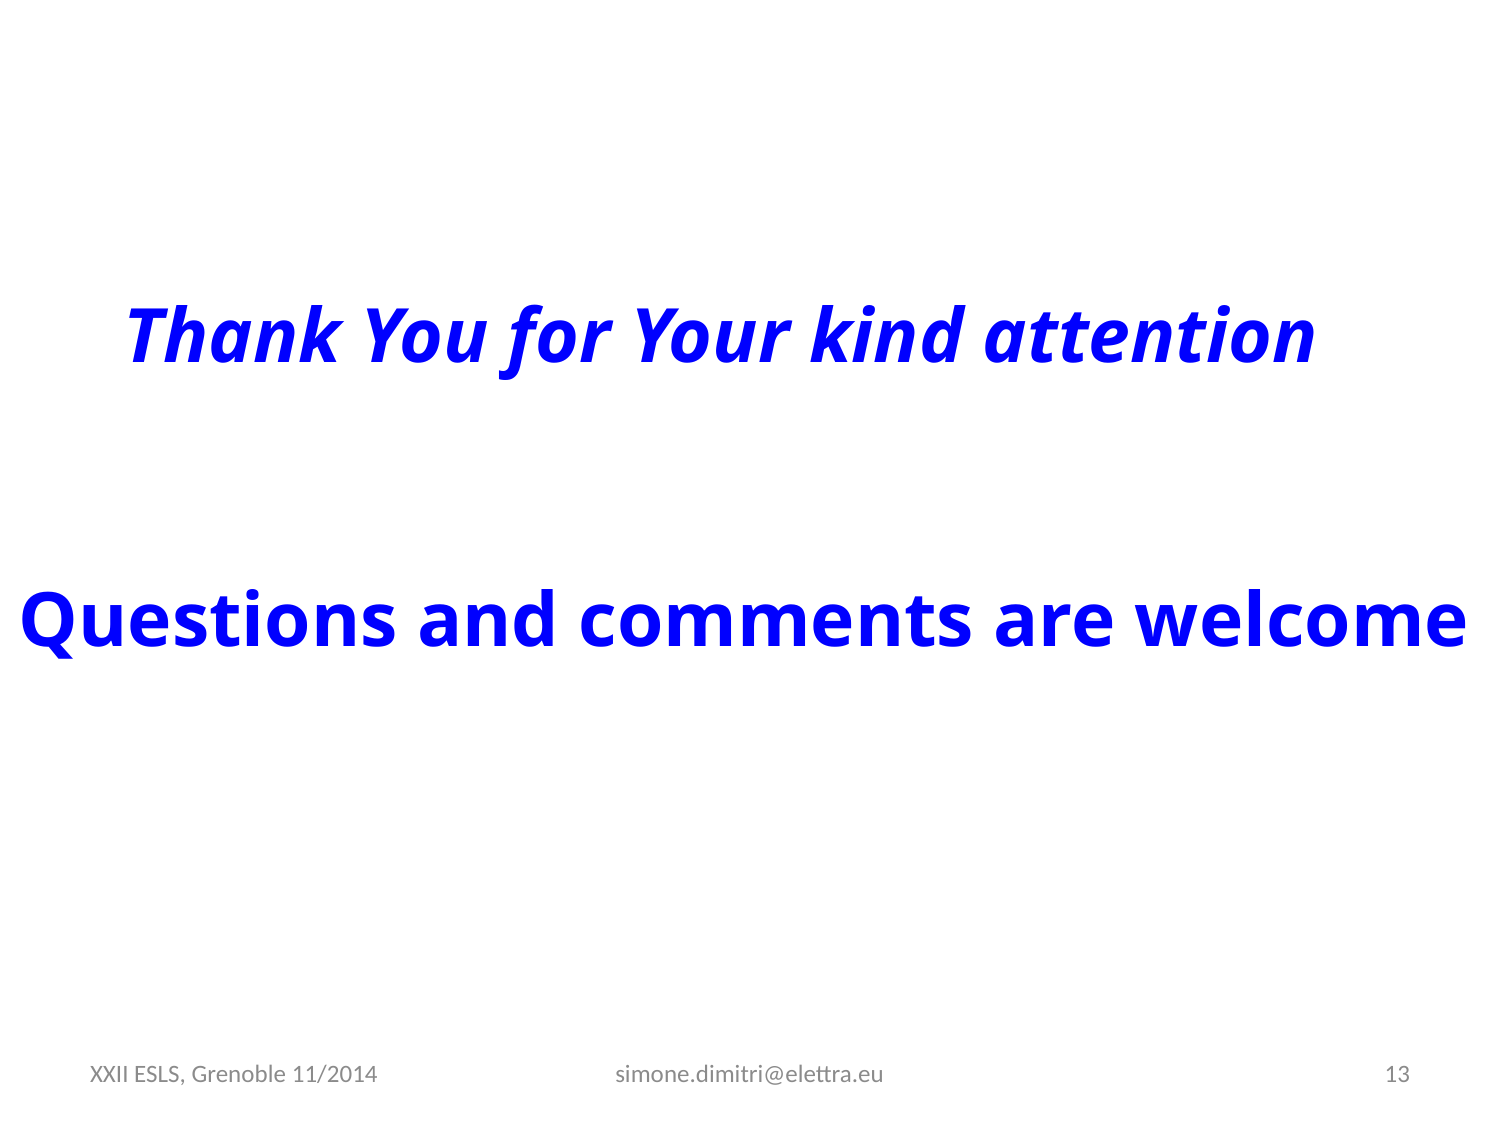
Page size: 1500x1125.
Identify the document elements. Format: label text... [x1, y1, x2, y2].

slide_number 13 [1074, 1042, 1425, 1103]
text_box Thank You for Your kind attention [109, 280, 1334, 385]
slide_number XXII ESLS, Grenoble 11/2014 [75, 1042, 425, 1103]
text_box Questions and comments are welcome [4, 563, 1485, 669]
footer simone.dimitri@elettra.eu [512, 1042, 988, 1103]
